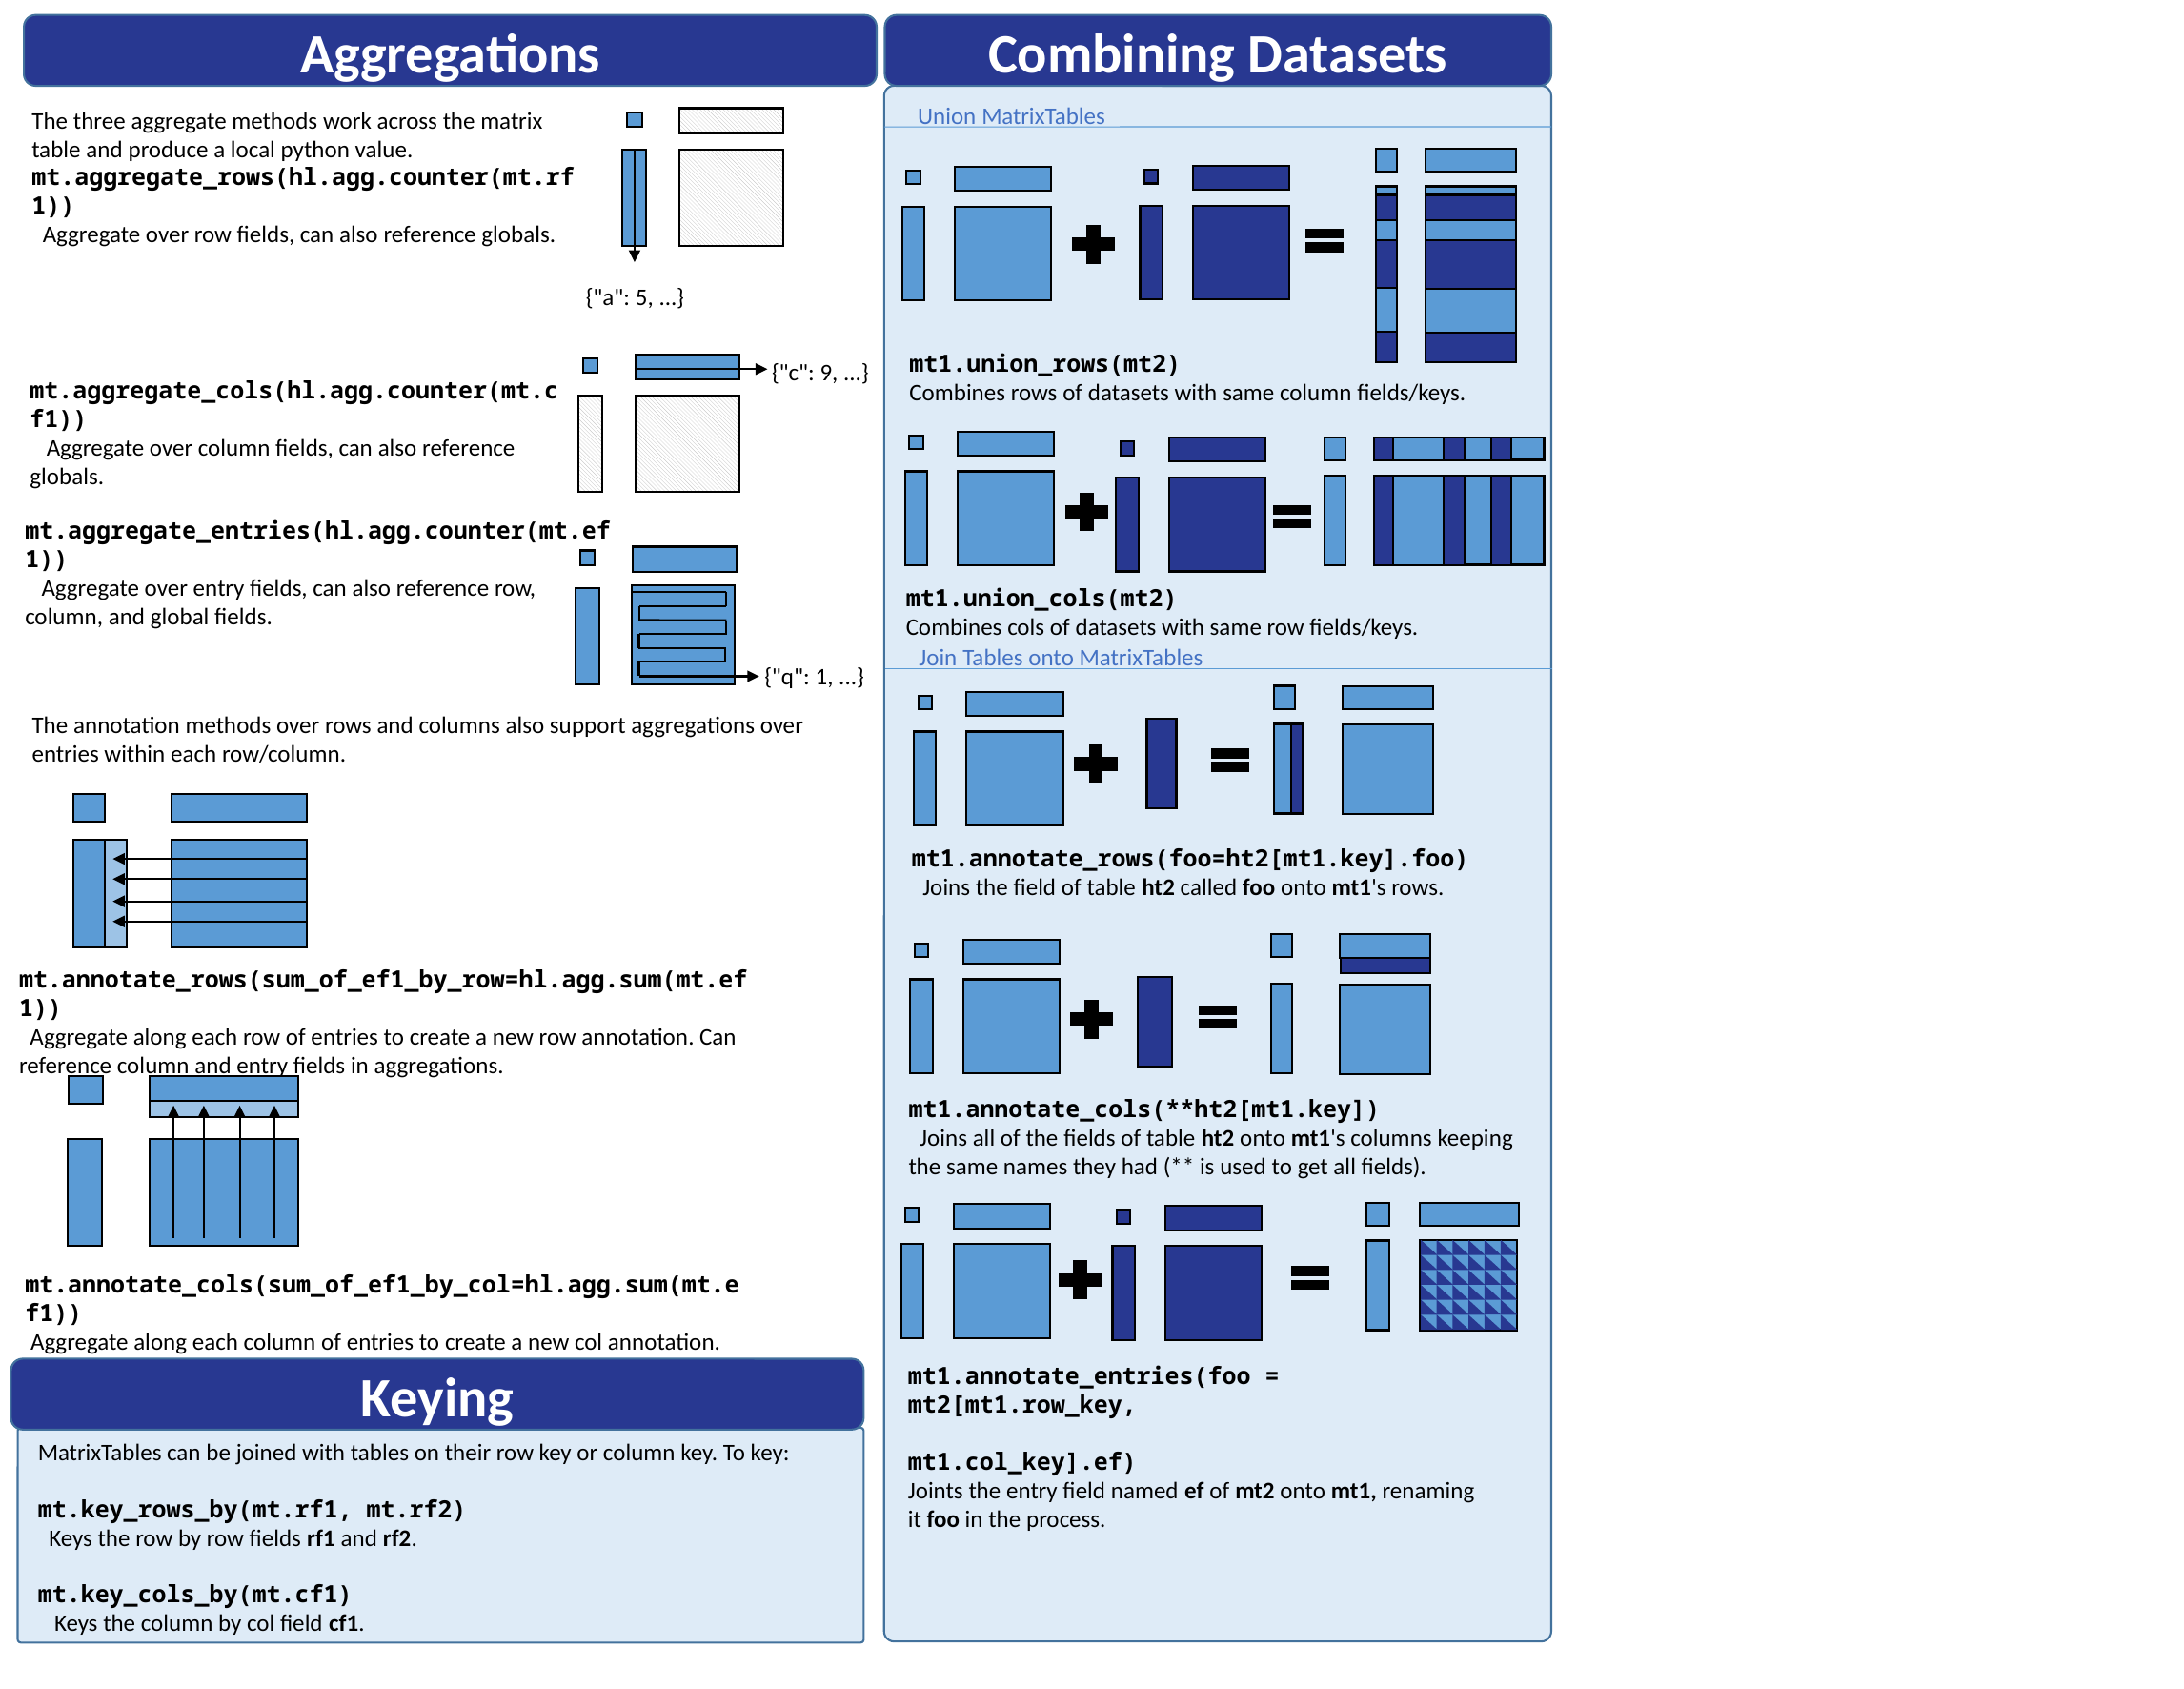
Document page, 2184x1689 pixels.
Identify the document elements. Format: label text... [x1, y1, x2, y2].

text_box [73, 794, 307, 947]
text_box Keying [10, 1357, 865, 1431]
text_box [1112, 1206, 1263, 1341]
text_box mt.annotate_cols(sum_of_ef1_by_col=hl.agg.sum(mt.ef1)) Aggregate along each column of entries to create a new col annotation. Can reference row and entry fields in aggregations. [10, 1262, 758, 1364]
text_box [1074, 744, 1118, 783]
text_box Union MatrixTables [903, 128, 1388, 136]
text_box The annotation methods over rows and columns also support aggregations over entries within each row/column. [17, 702, 837, 774]
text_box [1116, 437, 1265, 572]
text_box mt1.annotate_cols(**ht2[mt1.key]) Joins all of the fields of table ht2 onto mt1's columns keeping the same names they had (** is used to get all fields). [894, 1087, 1545, 1187]
text_box [1273, 519, 1311, 528]
text_box [1145, 718, 1178, 809]
text_box [1065, 493, 1108, 531]
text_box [1324, 437, 1545, 565]
text_box [635, 370, 740, 380]
text_box {"a": 5, ...} [572, 274, 713, 317]
text_box [1340, 957, 1431, 974]
text_box [1273, 722, 1290, 815]
text_box Join Tables onto MatrixTables [904, 635, 1389, 668]
text_box [1342, 723, 1434, 815]
text_box [1339, 933, 1431, 959]
text_box mt1.annotate_entries(foo = mt2[mt1.row_key, mt1.col_key].ef) Joints the entry field named ef of mt2 onto mt1, renaming it foo in the process. [894, 1353, 1497, 1539]
text_box [1305, 229, 1344, 238]
text_box [1211, 762, 1249, 772]
text_box [882, 669, 1553, 1643]
text_box mt1.union_rows(mt2) Combines rows of datasets with same column fields/keys. [895, 341, 1498, 413]
text_box [635, 354, 740, 368]
text_box mt.annotate_rows(sum_of_ef1_by_row=hl.agg.sum(mt.ef1)) Aggregate along each row of entries to create a new row annotation. Can reference column and entry fields in aggregations. [5, 957, 764, 1086]
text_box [576, 546, 759, 685]
text_box [635, 395, 740, 493]
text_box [901, 166, 1052, 301]
text_box mt.aggregate_entries(hl.agg.counter(mt.ef1)) Aggregate over entry fields, can also reference row, column, and global fields. [10, 508, 628, 637]
text_box [1342, 685, 1434, 710]
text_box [1140, 165, 1290, 300]
text_box [1339, 984, 1431, 1075]
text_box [622, 108, 783, 247]
text_box [1273, 505, 1311, 515]
text_box [882, 86, 1553, 668]
text_box [1199, 1019, 1237, 1028]
text_box MatrixTables can be joined with tables on their row key or column key. To key: mt.key_rows_by(mt.rf1, mt.rf2) Keys the row by row fields rf1 and rf2. mt.key_cols_by(mt.cf1) Keys the column by col field cf1. [24, 1429, 837, 1644]
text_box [1376, 148, 1517, 362]
text_box [837, 1427, 865, 1644]
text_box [900, 1204, 1051, 1338]
text_box Aggregations [23, 13, 879, 88]
text_box [1070, 1000, 1113, 1039]
text_box [1072, 225, 1115, 264]
text_box Union MatrixTables [903, 93, 1388, 126]
text_box Combining Datasets [883, 13, 1553, 88]
text_box [1059, 1260, 1102, 1299]
text_box mt1.union_cols(mt2) Combines cols of datasets with same row fields/keys. [892, 575, 1495, 647]
text_box {"c": 9, ...} [758, 350, 899, 394]
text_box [904, 431, 1055, 566]
text_box [16, 1430, 24, 1644]
text_box [582, 357, 598, 374]
text_box {"q": 1, ...} [750, 653, 891, 697]
text_box [1199, 1006, 1237, 1015]
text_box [910, 939, 1060, 1074]
text_box [1137, 976, 1173, 1068]
text_box [1273, 684, 1296, 710]
text_box The three aggregate methods work across the matrix table and produce a local python value. mt.aggregate_rows(hl.agg.counter(mt.rf1)) Aggregate over row fields, can also reference globals. [17, 97, 601, 255]
text_box [1291, 1280, 1329, 1290]
text_box mt1.annotate_rows(foo=ht2[mt1.key].foo) Joins the field of table ht2 called foo onto mt1's rows. [898, 836, 1501, 908]
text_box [68, 1076, 299, 1246]
text_box mt.aggregate_cols(hl.agg.counter(mt.cf1)) Aggregate over column fields, can also reference globals. [15, 368, 587, 497]
text_box [1270, 983, 1293, 1074]
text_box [1365, 1202, 1520, 1331]
text_box [1290, 722, 1304, 815]
text_box [1291, 1266, 1329, 1276]
text_box [1270, 933, 1293, 958]
text_box [577, 395, 603, 493]
text_box [1305, 242, 1344, 253]
text_box Join Tables onto MatrixTables [904, 669, 1389, 678]
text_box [914, 691, 1063, 826]
text_box [1211, 748, 1249, 759]
